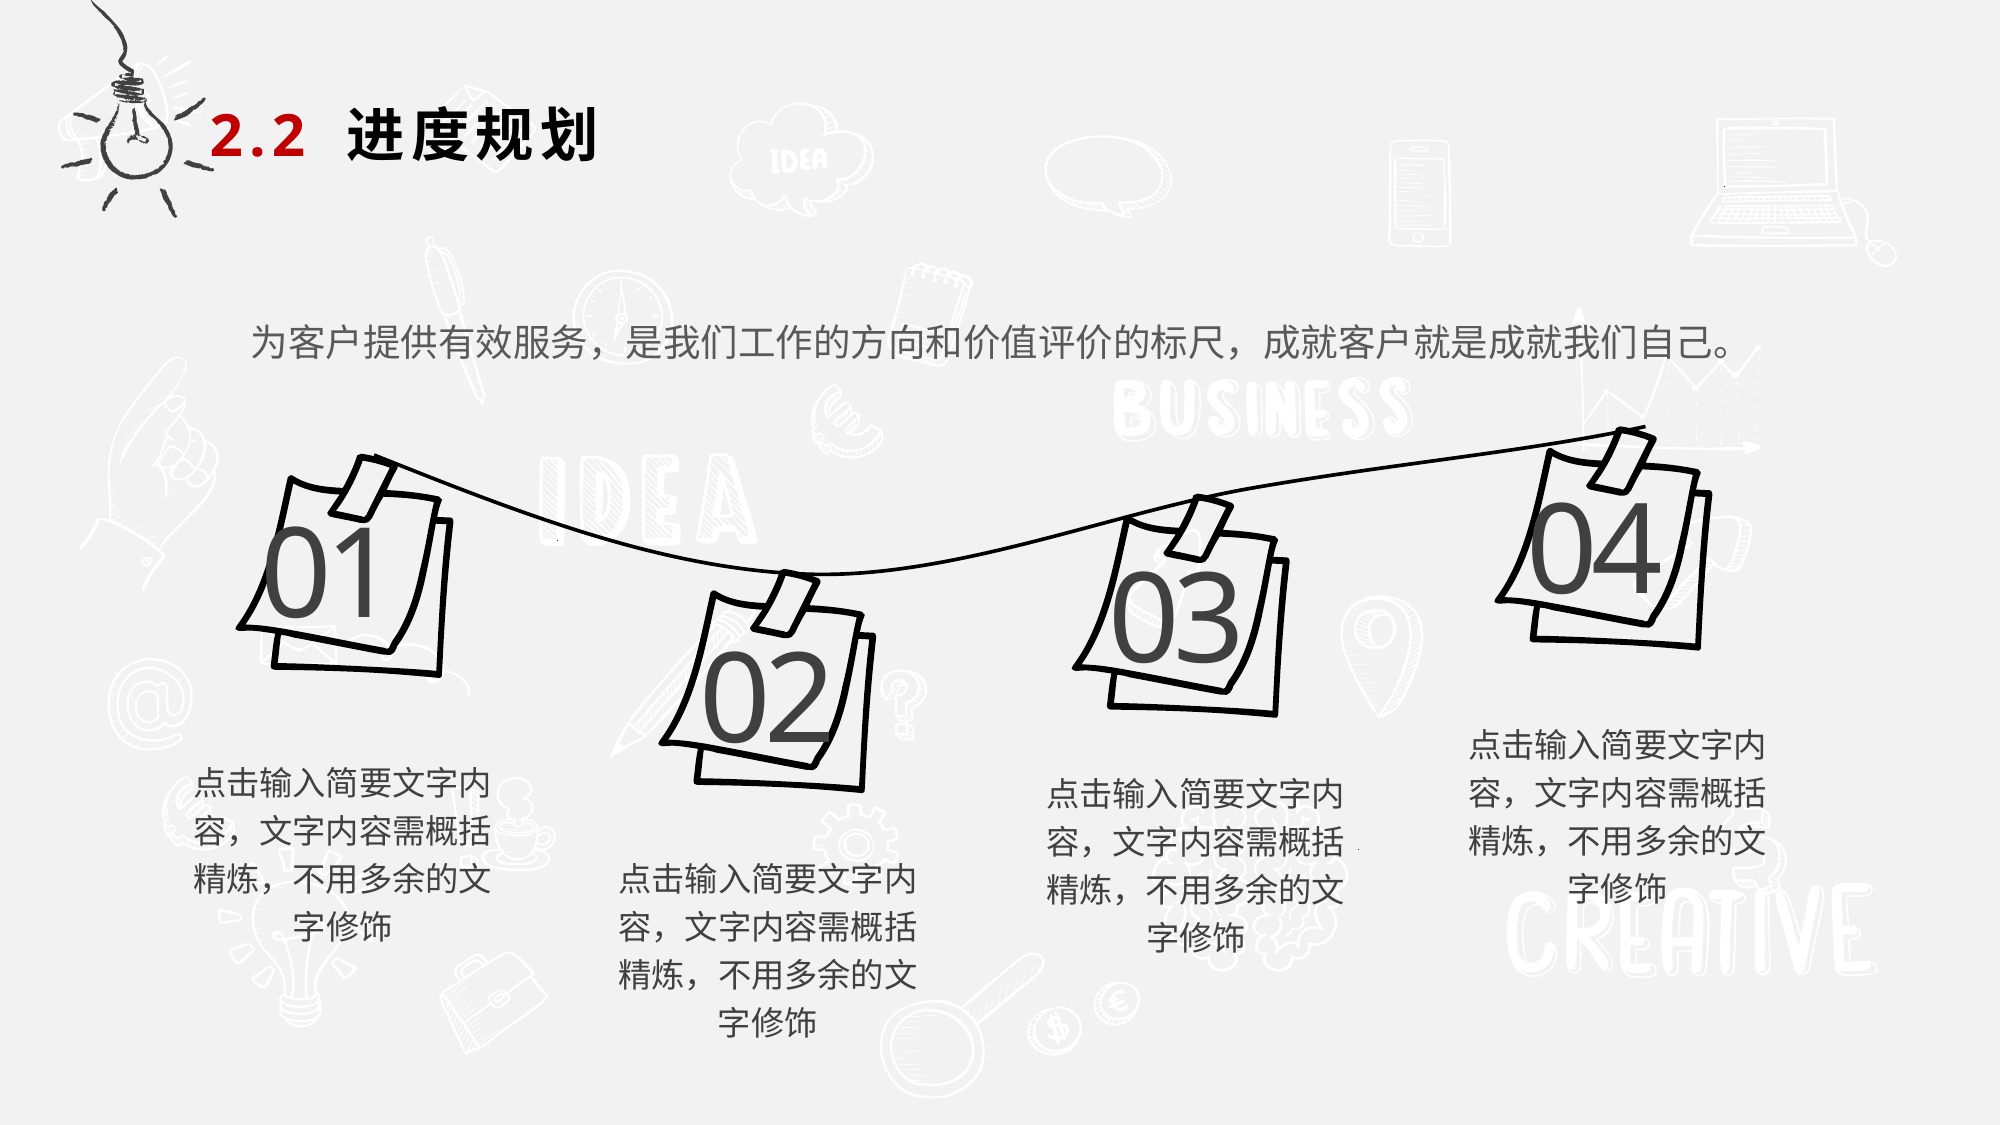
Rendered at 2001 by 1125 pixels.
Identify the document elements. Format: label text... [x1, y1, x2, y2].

text_box [1544, 430, 1657, 461]
text_box [706, 574, 848, 609]
text_box [235, 613, 245, 631]
text_box [1494, 573, 1511, 604]
text_box [658, 694, 684, 747]
text_box [693, 609, 877, 794]
text_box 为客户提供有效服务，是我们工作的方向和价值评价的标尺，成就客户就是成就我们自己。 [236, 311, 1785, 372]
text_box 点击输入简要文字内容，文字内容需概括精炼，不用多余的文字修饰 [594, 842, 941, 1049]
text_box [373, 425, 1646, 576]
text_box 01 [245, 485, 412, 650]
text_box 04 [1511, 461, 1679, 626]
text_box [1529, 465, 1713, 651]
text_box [270, 492, 454, 678]
text_box 03 [1093, 529, 1260, 695]
text_box 点击输入简要文字内容，文字内容需概括精炼，不用多余的文字修饰 [1444, 708, 1791, 916]
text_box [286, 475, 317, 485]
text_box 点击输入简要文字内容，文字内容需概括精炼，不用多余的文字修饰 [169, 746, 516, 954]
text_box [1106, 533, 1290, 718]
text_box [1071, 630, 1093, 671]
text_box [344, 453, 398, 485]
text_box 2.2 进度规划 [194, 91, 614, 176]
text_box 点击输入简要文字内容，文字内容需概括精炼，不用多余的文字修饰 [1023, 757, 1369, 964]
text_box [1121, 497, 1234, 529]
text_box 02 [684, 609, 851, 775]
